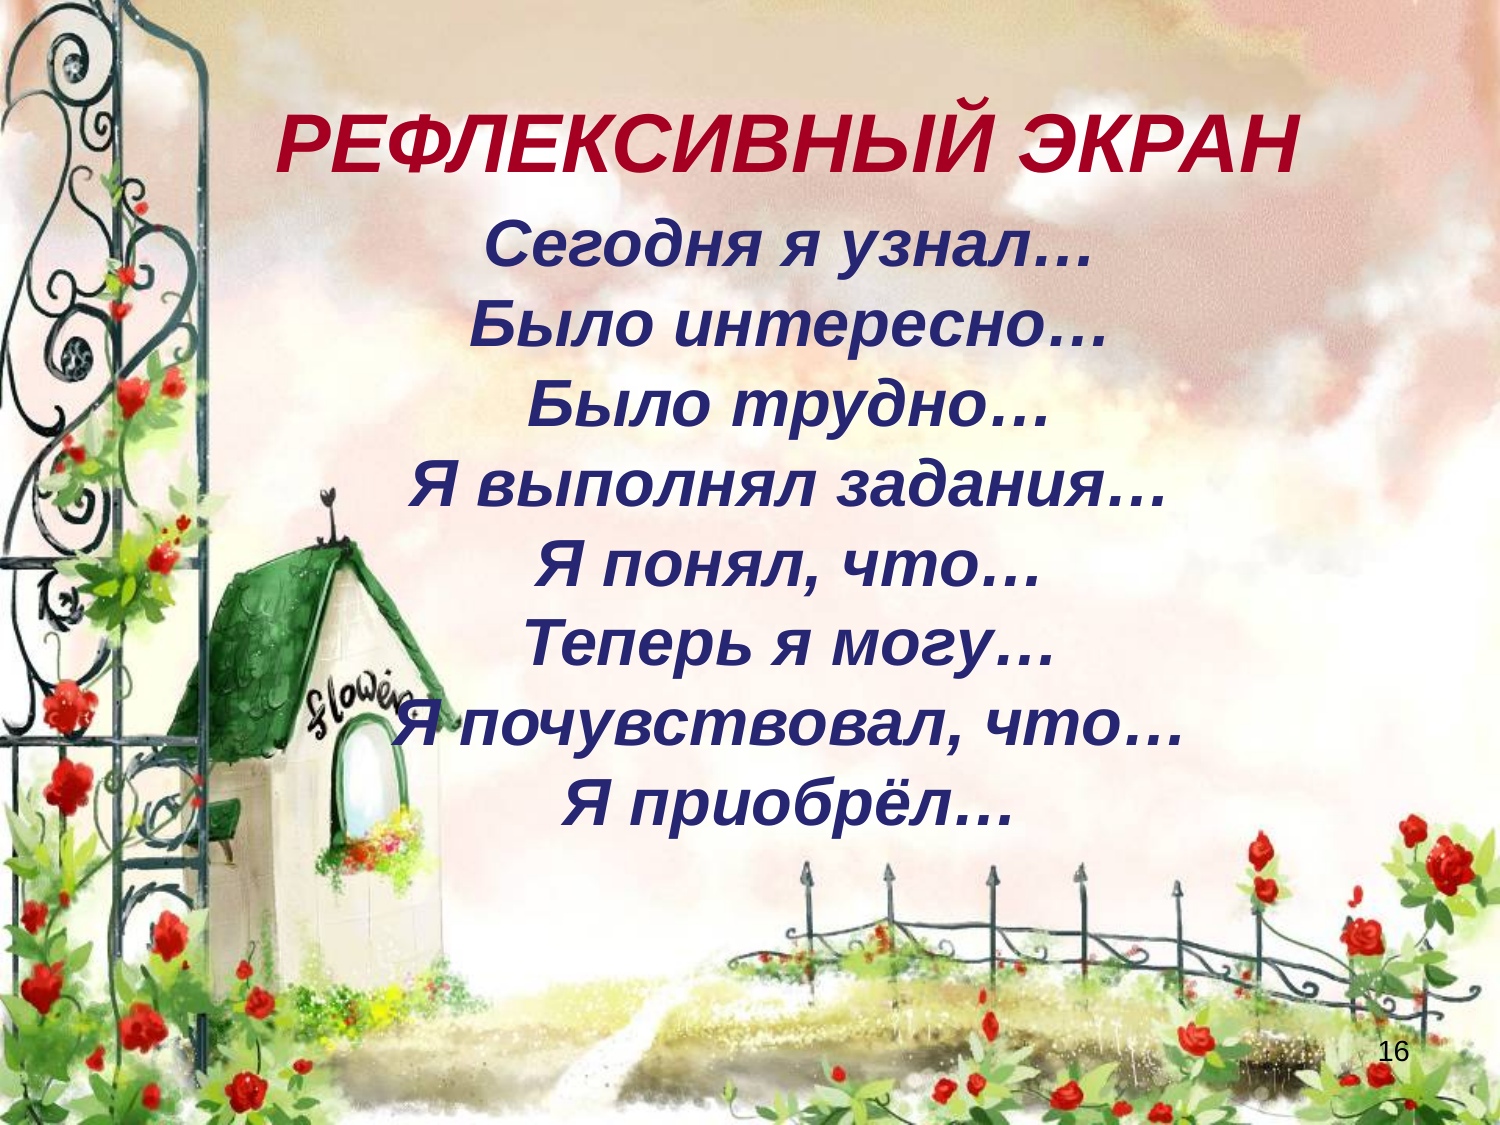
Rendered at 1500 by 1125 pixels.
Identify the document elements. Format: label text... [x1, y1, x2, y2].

picture [0, 0, 1500, 1125]
text_box РЕФЛЕКСИВНЫЙ ЭКРАН [74, 45, 1500, 233]
text_box Сегодня я узнал… Было интересно… Было трудно… Я выполнял задания… Я понял, что… Теперь я могу… Я почувствовал, что… Я приобрёл… [218, 192, 1365, 847]
slide_number 16 [1074, 1024, 1426, 1103]
